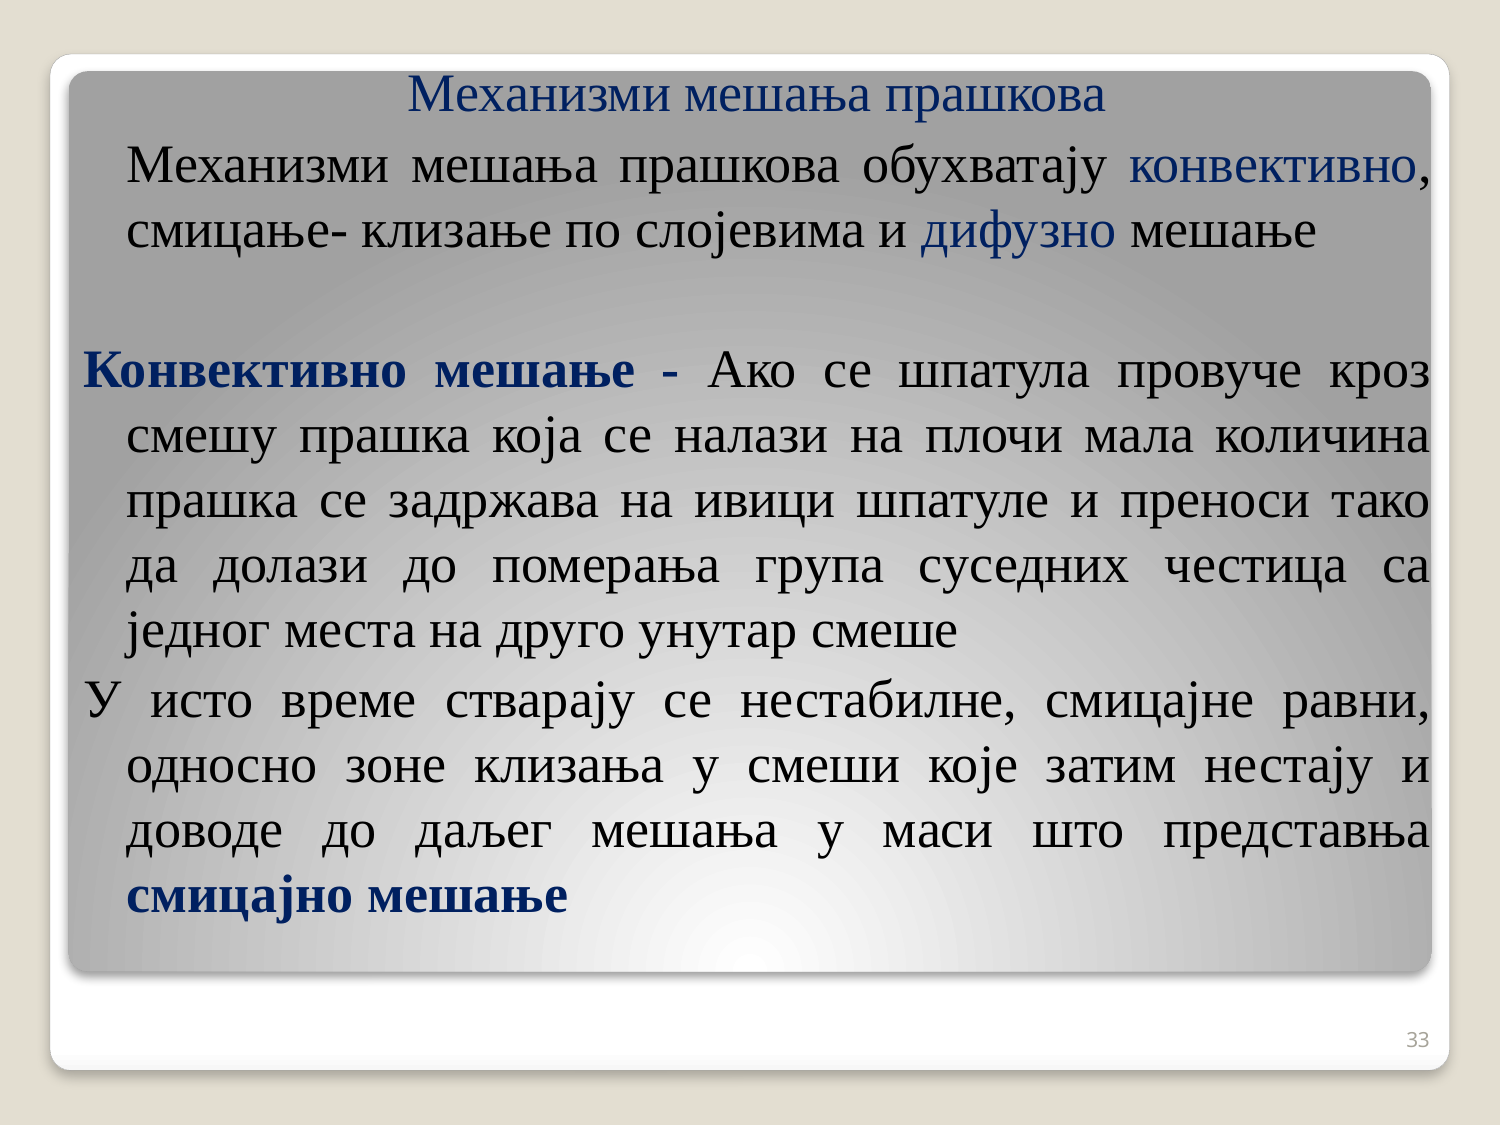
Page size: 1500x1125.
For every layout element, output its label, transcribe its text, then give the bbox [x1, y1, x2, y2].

slide_number 33 [1369, 1002, 1445, 1063]
list Механизми мешања прашкова Механизми мешања прашкова обухватају конвективно, смицање- клизање по слојевима и дифузно мешање Конвективно мешање - Ако се шпатула провуче кроз смешу прашка која се налази на плочи мала количина прашка се задржава на ивици шпатуле и преноси тако да долази до померања група суседних честица са једног места на друго унутар смеше У исто време стварају се нестабилне, смицајне равни, односно зоне клизања у смеши које затим нестају и доводе до даљег мешања у маси што представња смицајно мешање [53, 42, 1447, 1083]
